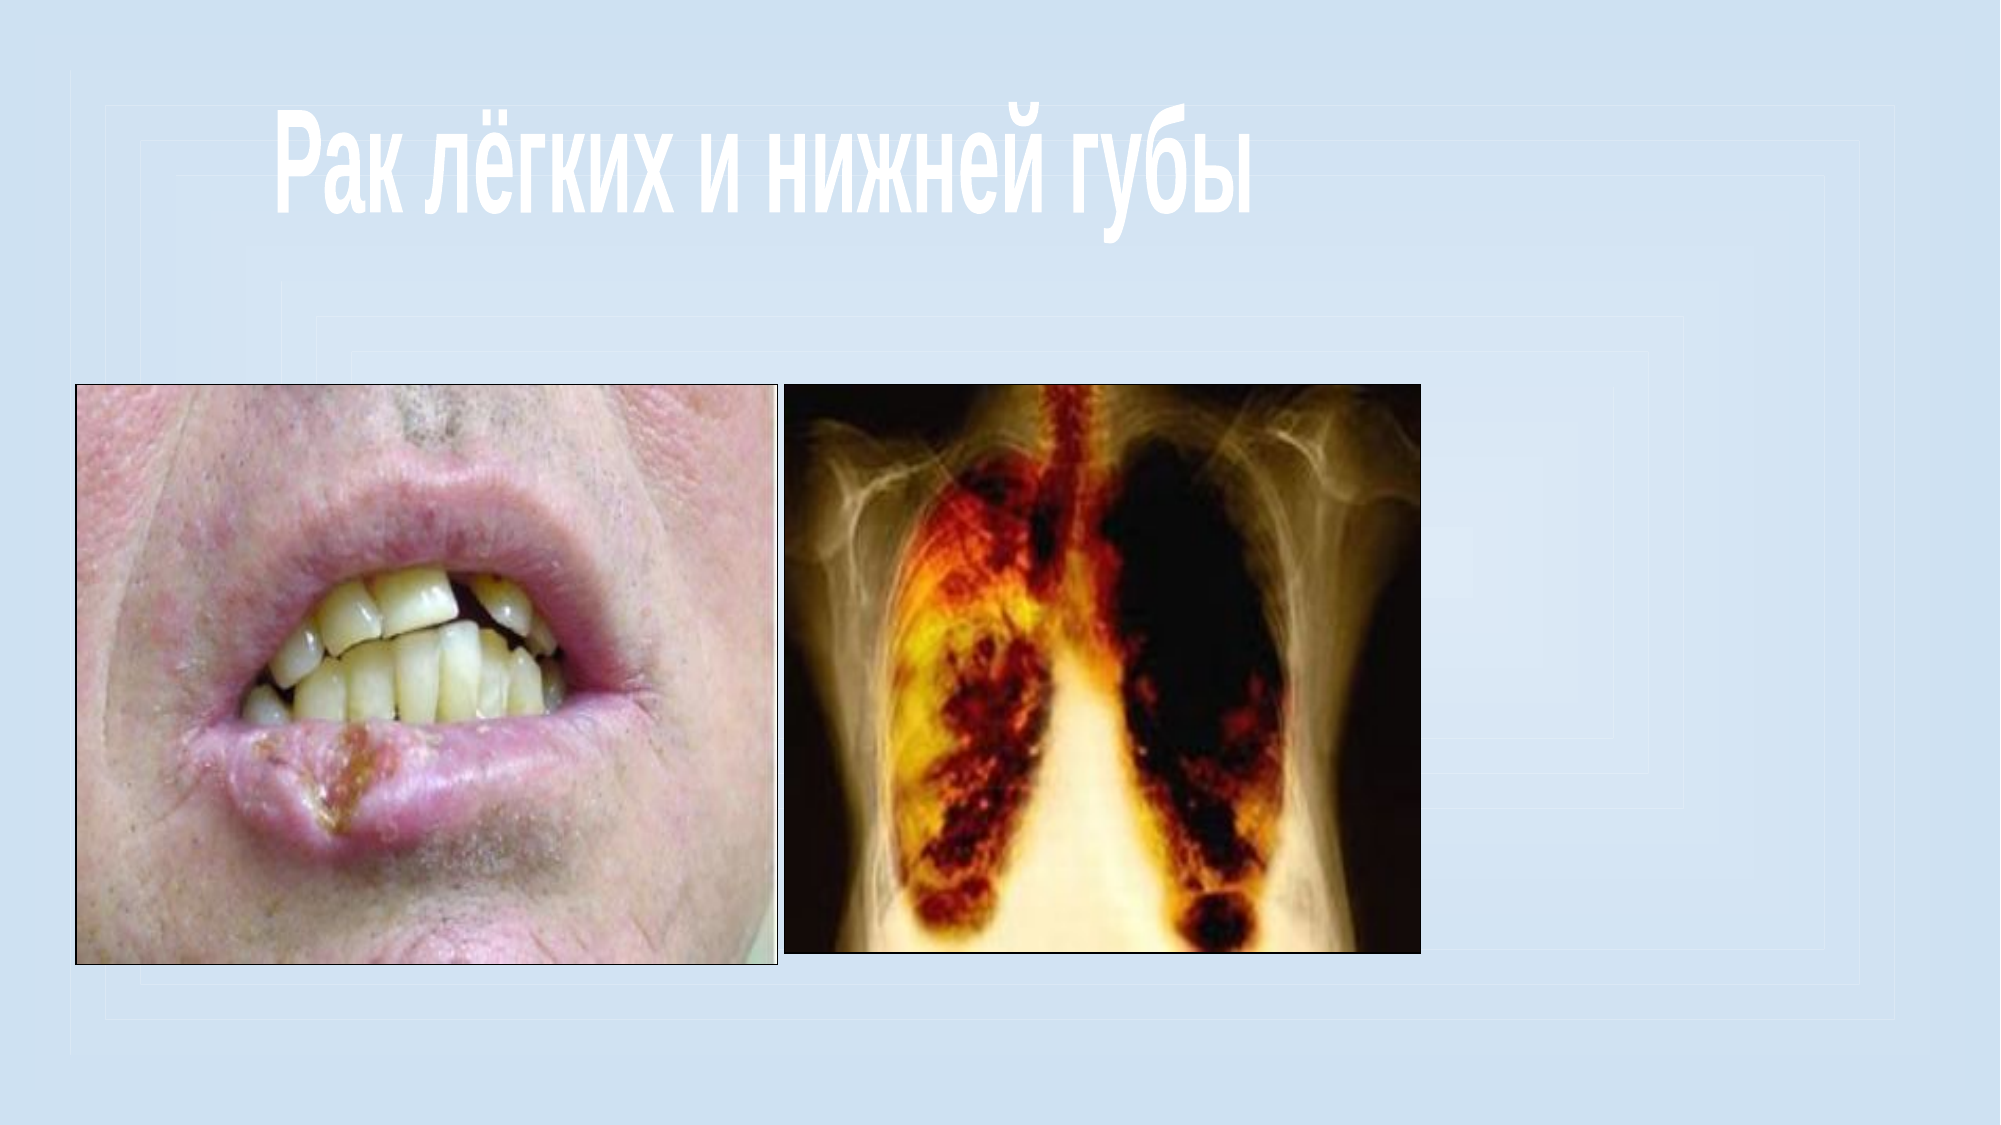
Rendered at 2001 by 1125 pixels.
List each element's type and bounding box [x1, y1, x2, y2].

picture [785, 385, 1420, 953]
picture [76, 385, 777, 964]
